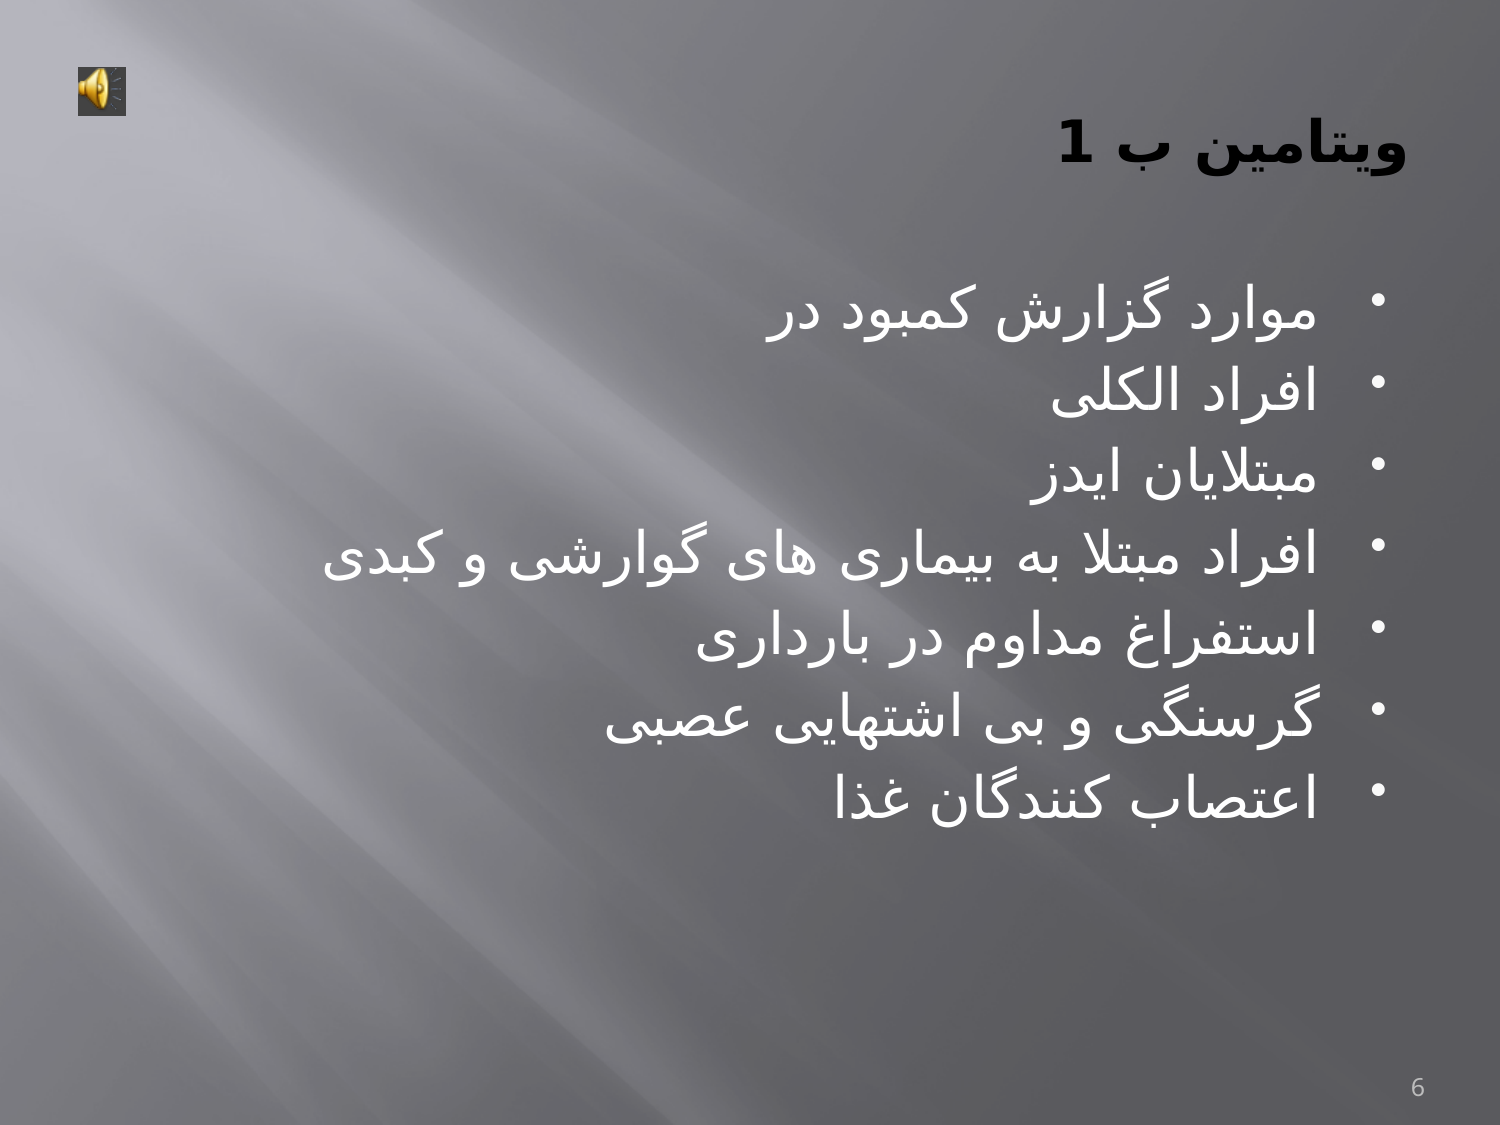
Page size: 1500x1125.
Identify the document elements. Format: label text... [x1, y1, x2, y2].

slide_number 6 [1299, 1052, 1425, 1113]
title ویتامین ب 1 [75, 45, 1425, 233]
list موارد گزارش کمبود در افراد الکلی مبتلایان ایدز افراد مبتلا به بیماری های گوارشی و کبدی استفراغ مداوم در بارداری گرسنگی و بی اشتهایی عصبی اعتصاب کنندگان غذا [75, 262, 1425, 1035]
picture [76, 66, 127, 117]
